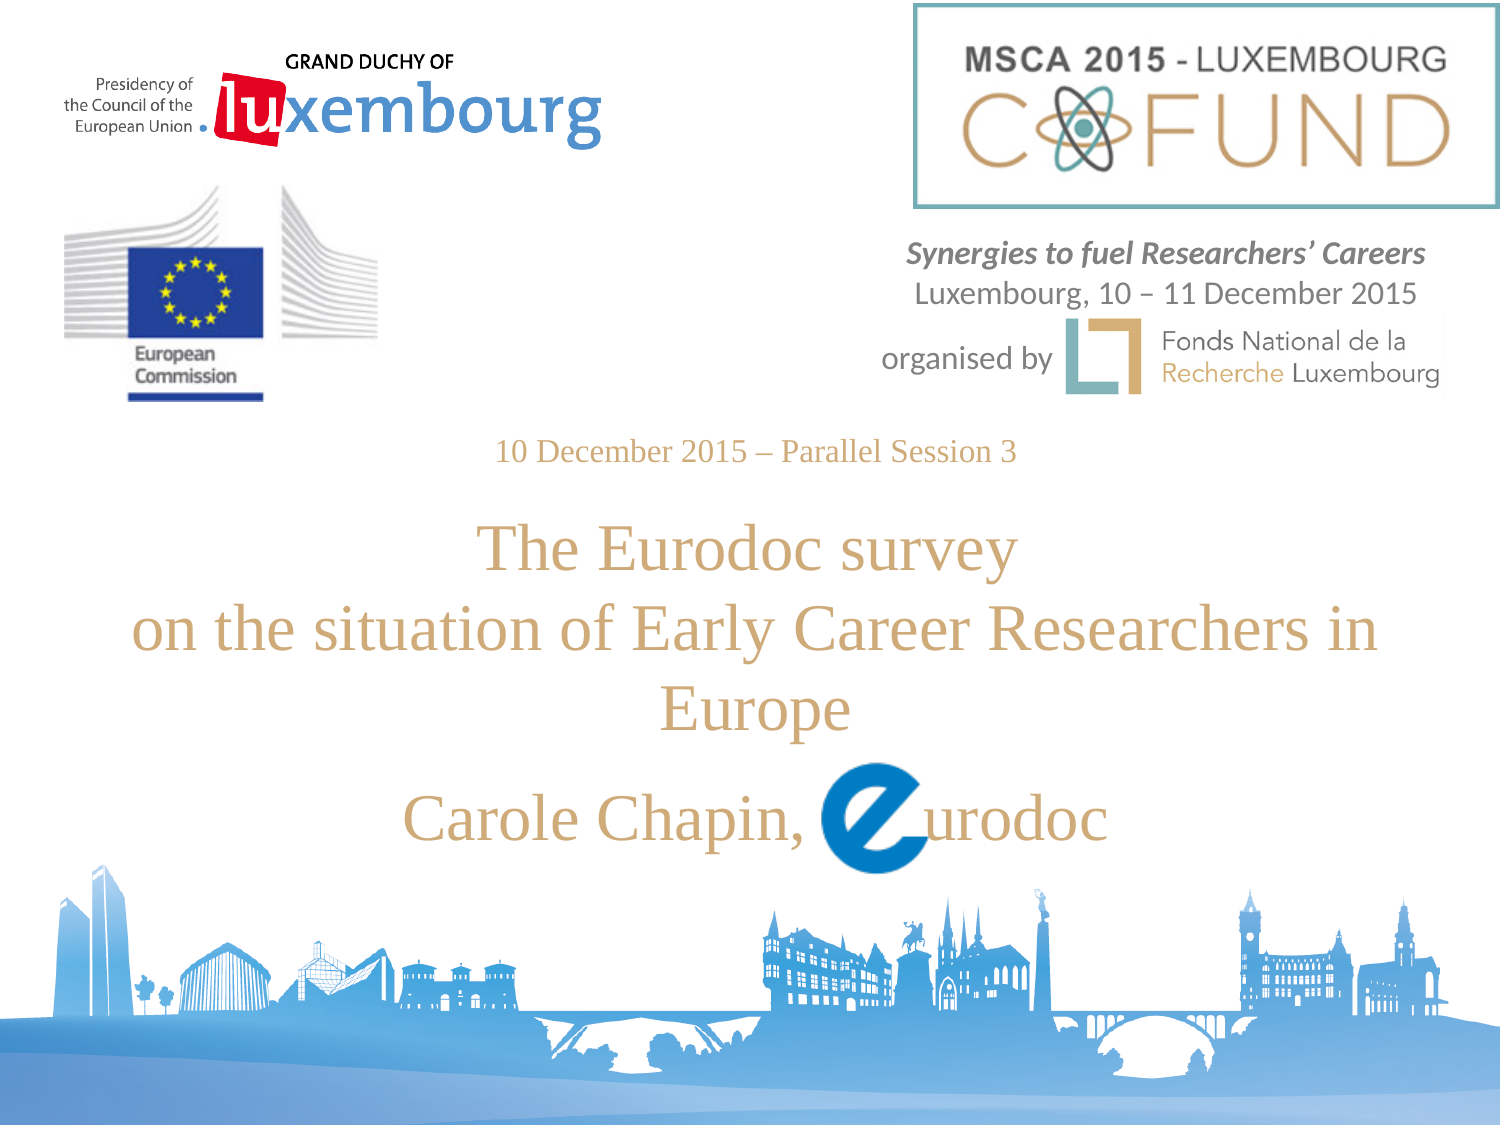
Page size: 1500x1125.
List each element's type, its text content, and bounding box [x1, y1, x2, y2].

picture [64, 184, 378, 403]
picture [0, 751, 1500, 1125]
picture [64, 54, 601, 150]
text_box Synergies to fuel Researchers’ Careers Luxembourg, 10 – 11 December 2015 organised by [841, 223, 1492, 429]
picture [913, 3, 1500, 209]
picture [1056, 309, 1475, 403]
title 10 December 2015 – Parallel Session 3 The Eurodoc survey on the situation of Early Career Researchers in Europe Carole Chapin, urodoc [21, 401, 1492, 882]
